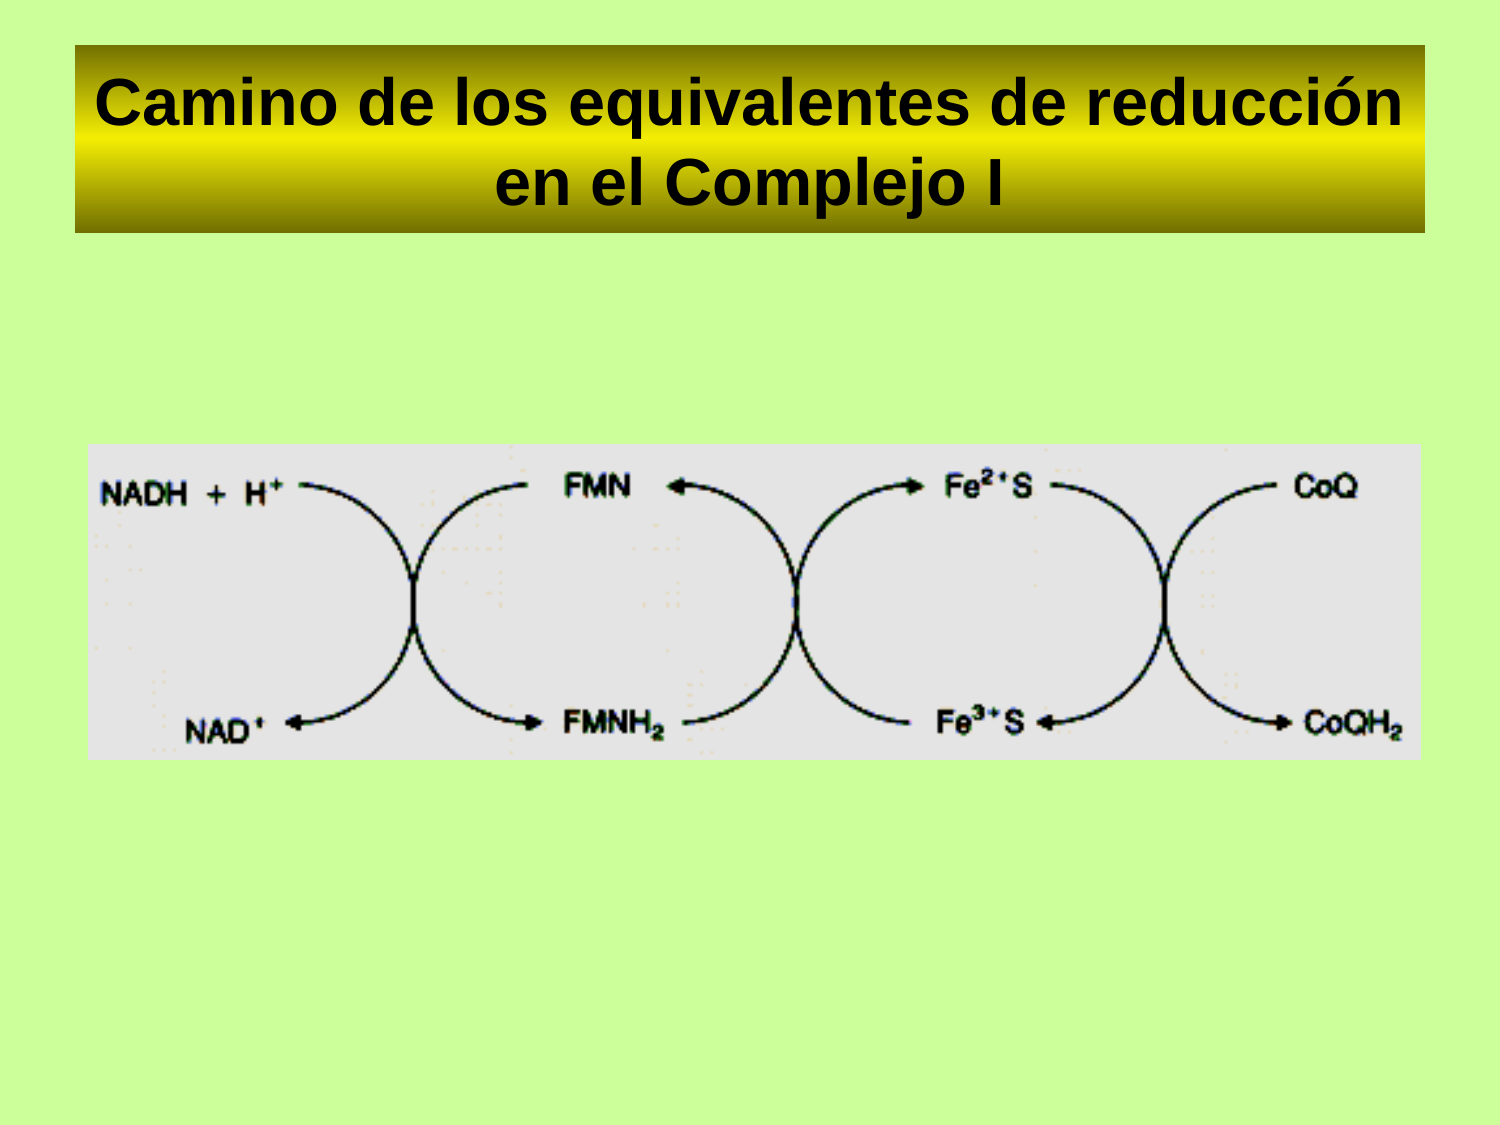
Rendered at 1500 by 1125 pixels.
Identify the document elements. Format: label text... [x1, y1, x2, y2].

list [88, 443, 1421, 760]
title Camino de los equivalentes de reducción en el Complejo I [74, 44, 1426, 233]
